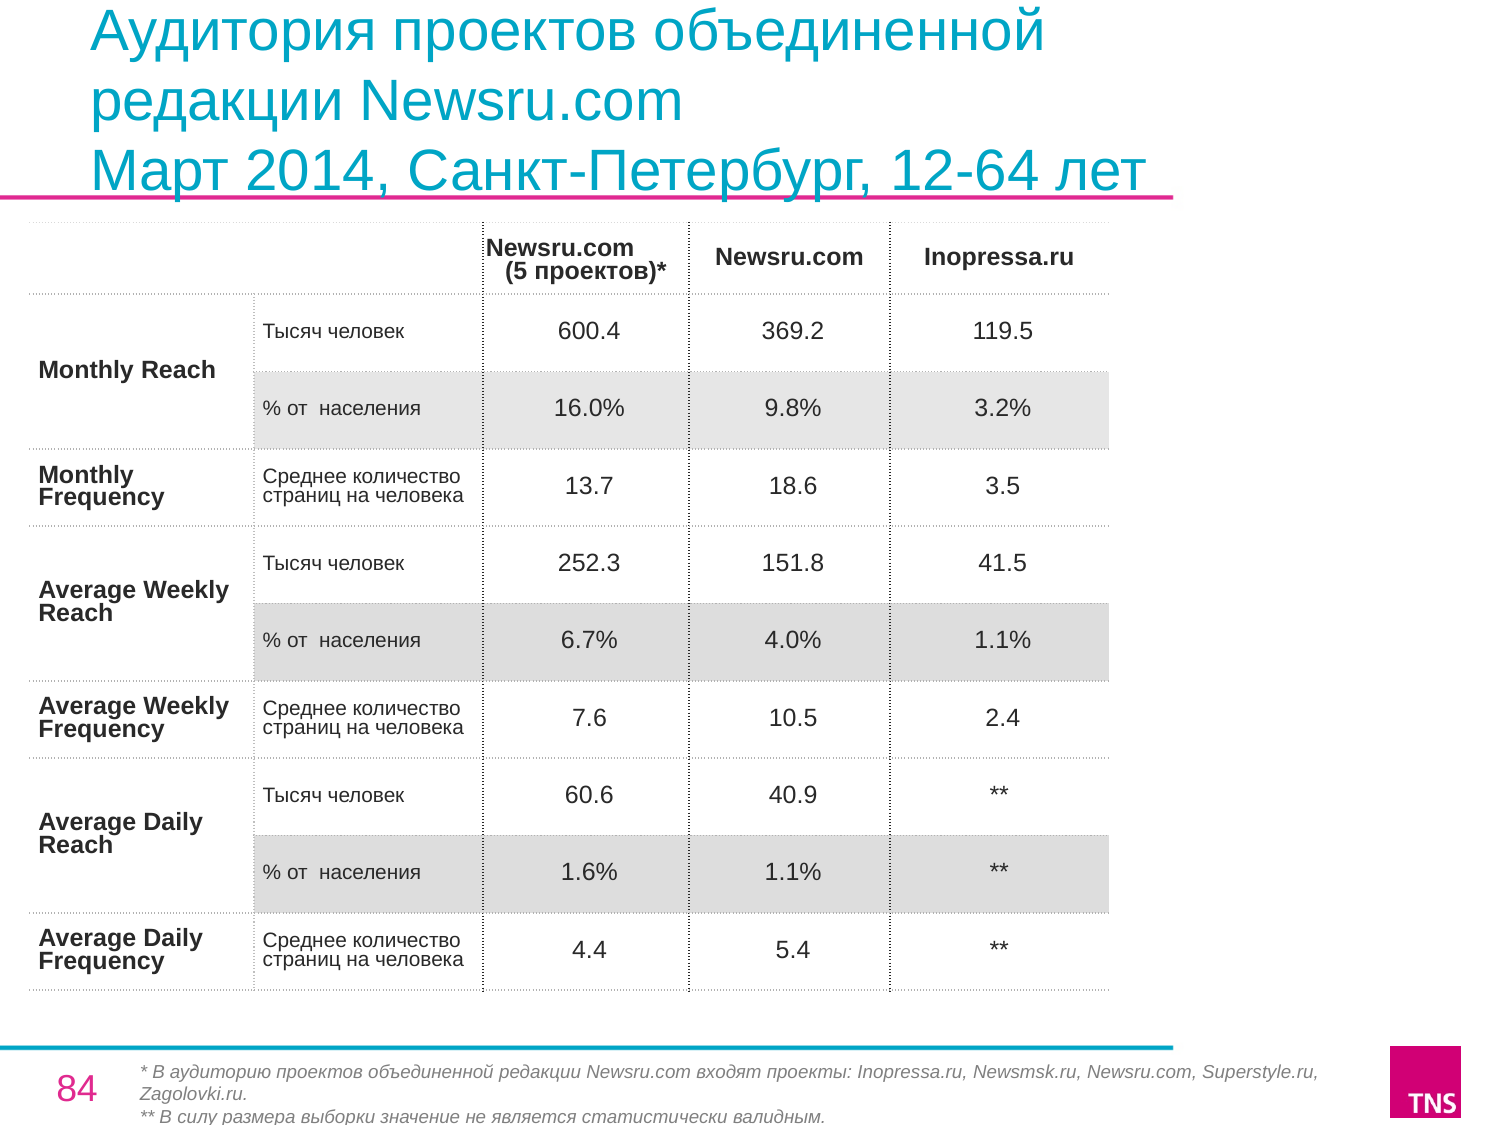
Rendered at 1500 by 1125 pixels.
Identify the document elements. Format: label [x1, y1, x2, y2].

table_cell [29, 294, 1109, 990]
picture [0, 0, 1500, 1125]
table_header [29, 223, 1109, 294]
title [74, 8, 1476, 187]
slide_number [40, 1055, 125, 1125]
text_box [125, 1052, 1400, 1125]
